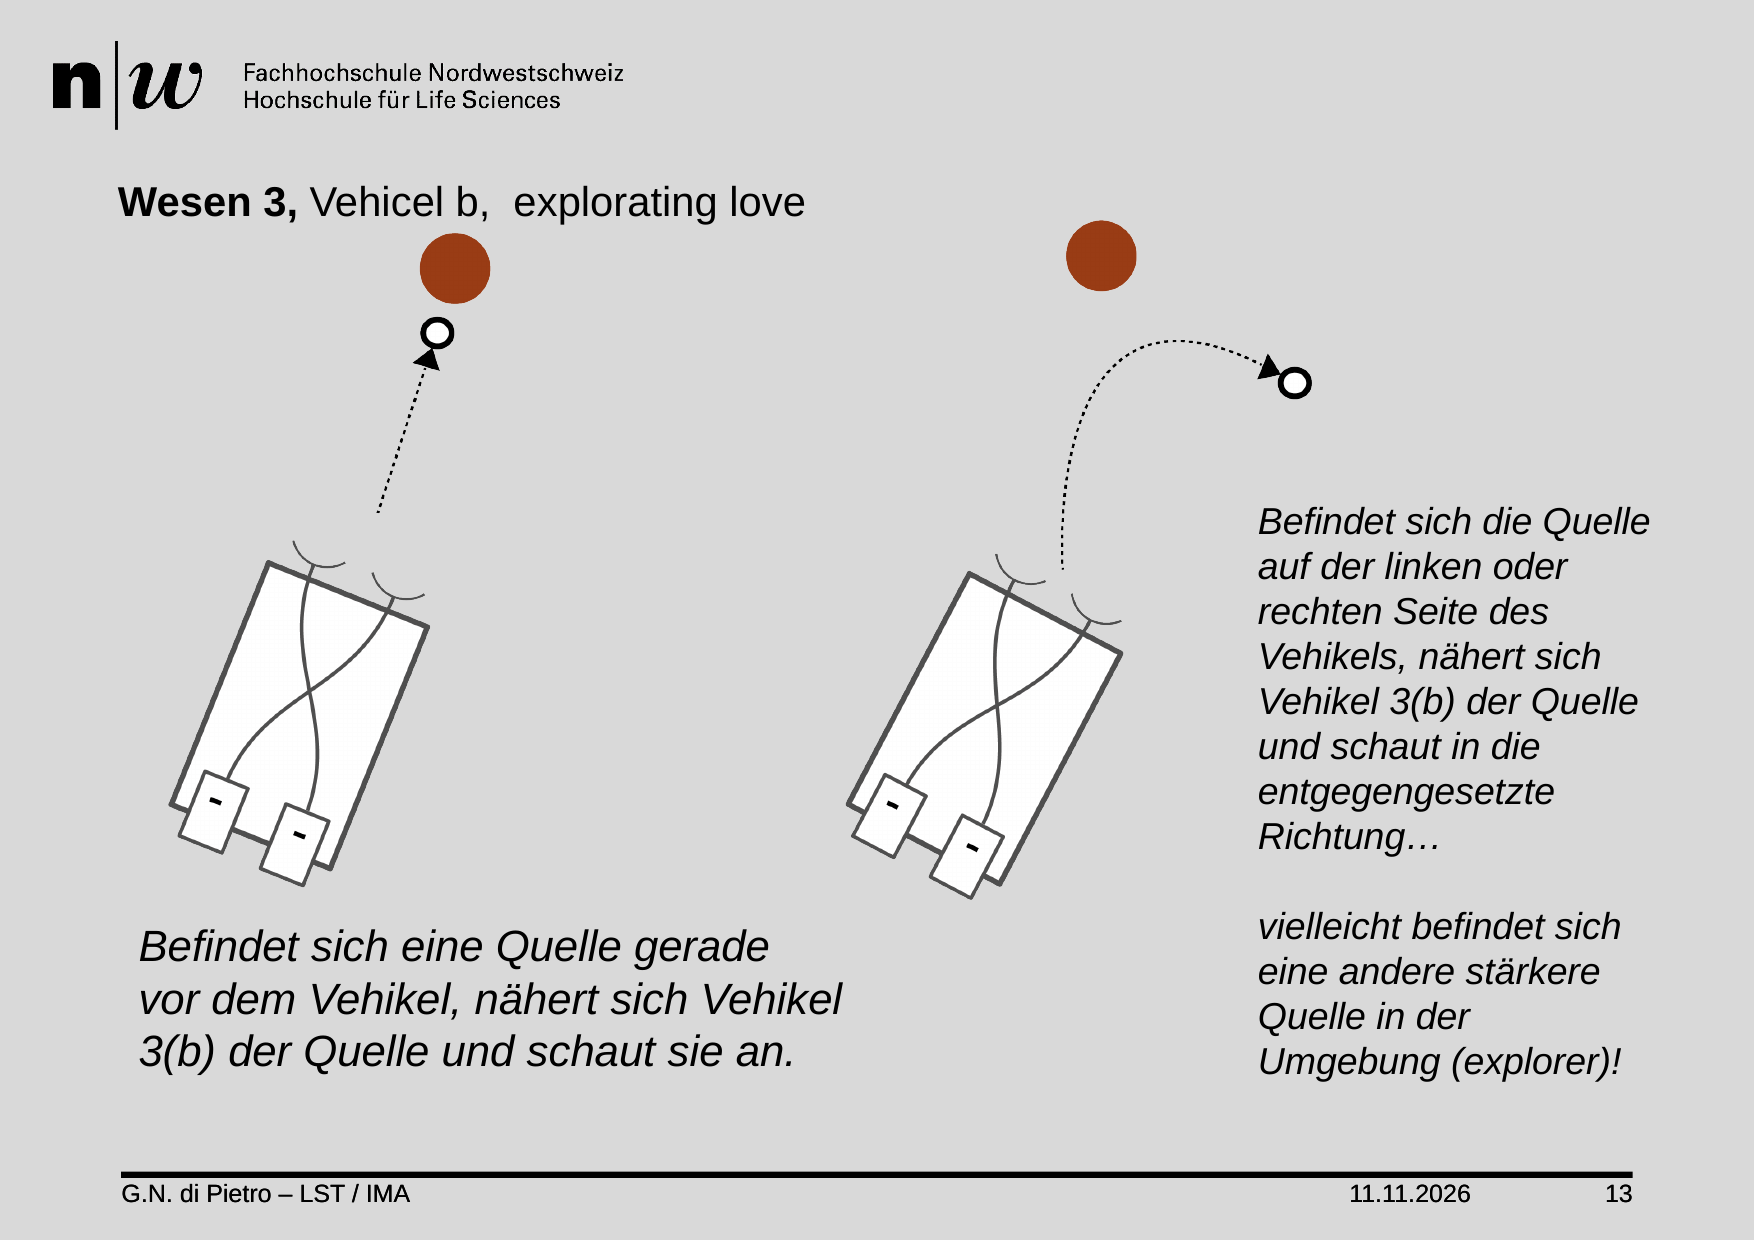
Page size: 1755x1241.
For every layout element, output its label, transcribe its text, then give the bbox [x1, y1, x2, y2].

text_box Befindet sich die Quelle auf der linken oder rechten Seite des Vehikels, nähert sich Vehikel 3(b) der Quelle und schaut in die entgegengesetzte Richtung… vielleicht befindet sich eine andere stärkere Quelle in der Umgebung (explorer)! [1243, 490, 1671, 1090]
picture [53, 41, 623, 130]
text_box Befindet sich eine Quelle gerade vor dem Vehikel, nähert sich Vehikel 3(b) der Quelle und schaut sie an. [123, 910, 871, 1083]
text_box Wesen 3, Vehicel b, explorating love [117, 175, 1630, 235]
text_box 21.05.21 [1350, 1178, 1491, 1208]
picture [168, 220, 1313, 900]
text_box 13 [1491, 1178, 1633, 1208]
text_box G.N. di Pietro – LST / IMA [121, 1178, 1350, 1208]
